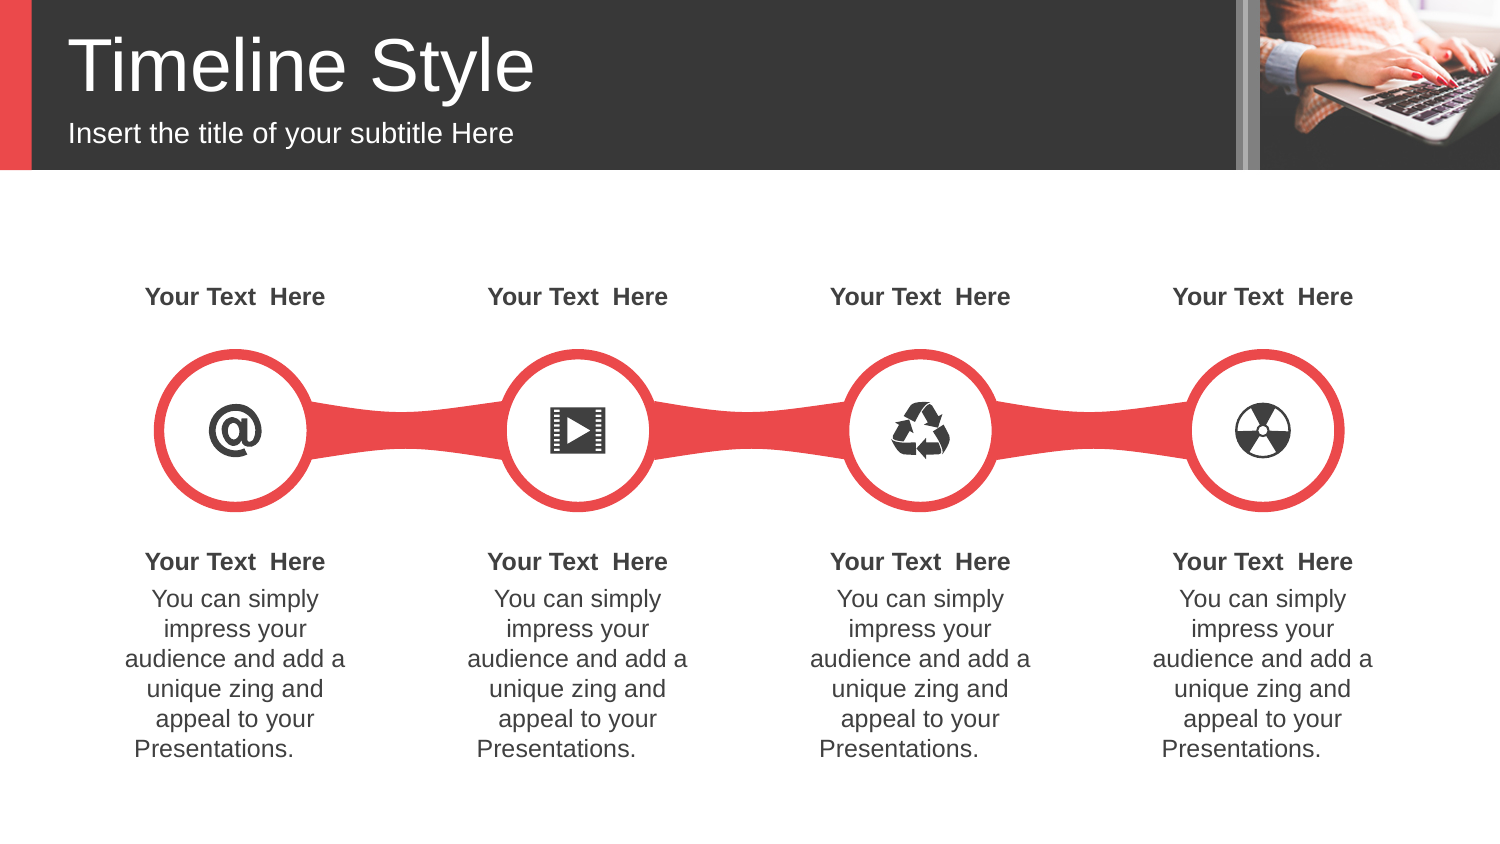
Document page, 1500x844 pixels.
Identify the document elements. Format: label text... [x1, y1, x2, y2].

list Insert the title of your subtitle Here [53, 108, 1235, 156]
text_box [849, 352, 994, 510]
list Timeline Style [53, 13, 1235, 108]
text_box [505, 352, 652, 510]
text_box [438, 537, 718, 771]
text_box [889, 399, 952, 462]
text_box [1191, 352, 1342, 510]
text_box Your Text Here [442, 272, 714, 318]
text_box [780, 537, 1061, 771]
text_box [994, 398, 1194, 463]
picture [0, 0, 1500, 844]
text_box [548, 405, 608, 456]
text_box [156, 352, 308, 510]
text_box [1232, 400, 1293, 461]
text_box Your Text Here [784, 272, 1057, 318]
text_box [206, 401, 264, 460]
text_box [652, 398, 852, 463]
text_box Your Text Here [1127, 272, 1399, 318]
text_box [1123, 537, 1403, 771]
text_box [306, 398, 506, 463]
text_box Your Text Here [99, 272, 372, 318]
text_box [95, 537, 375, 771]
